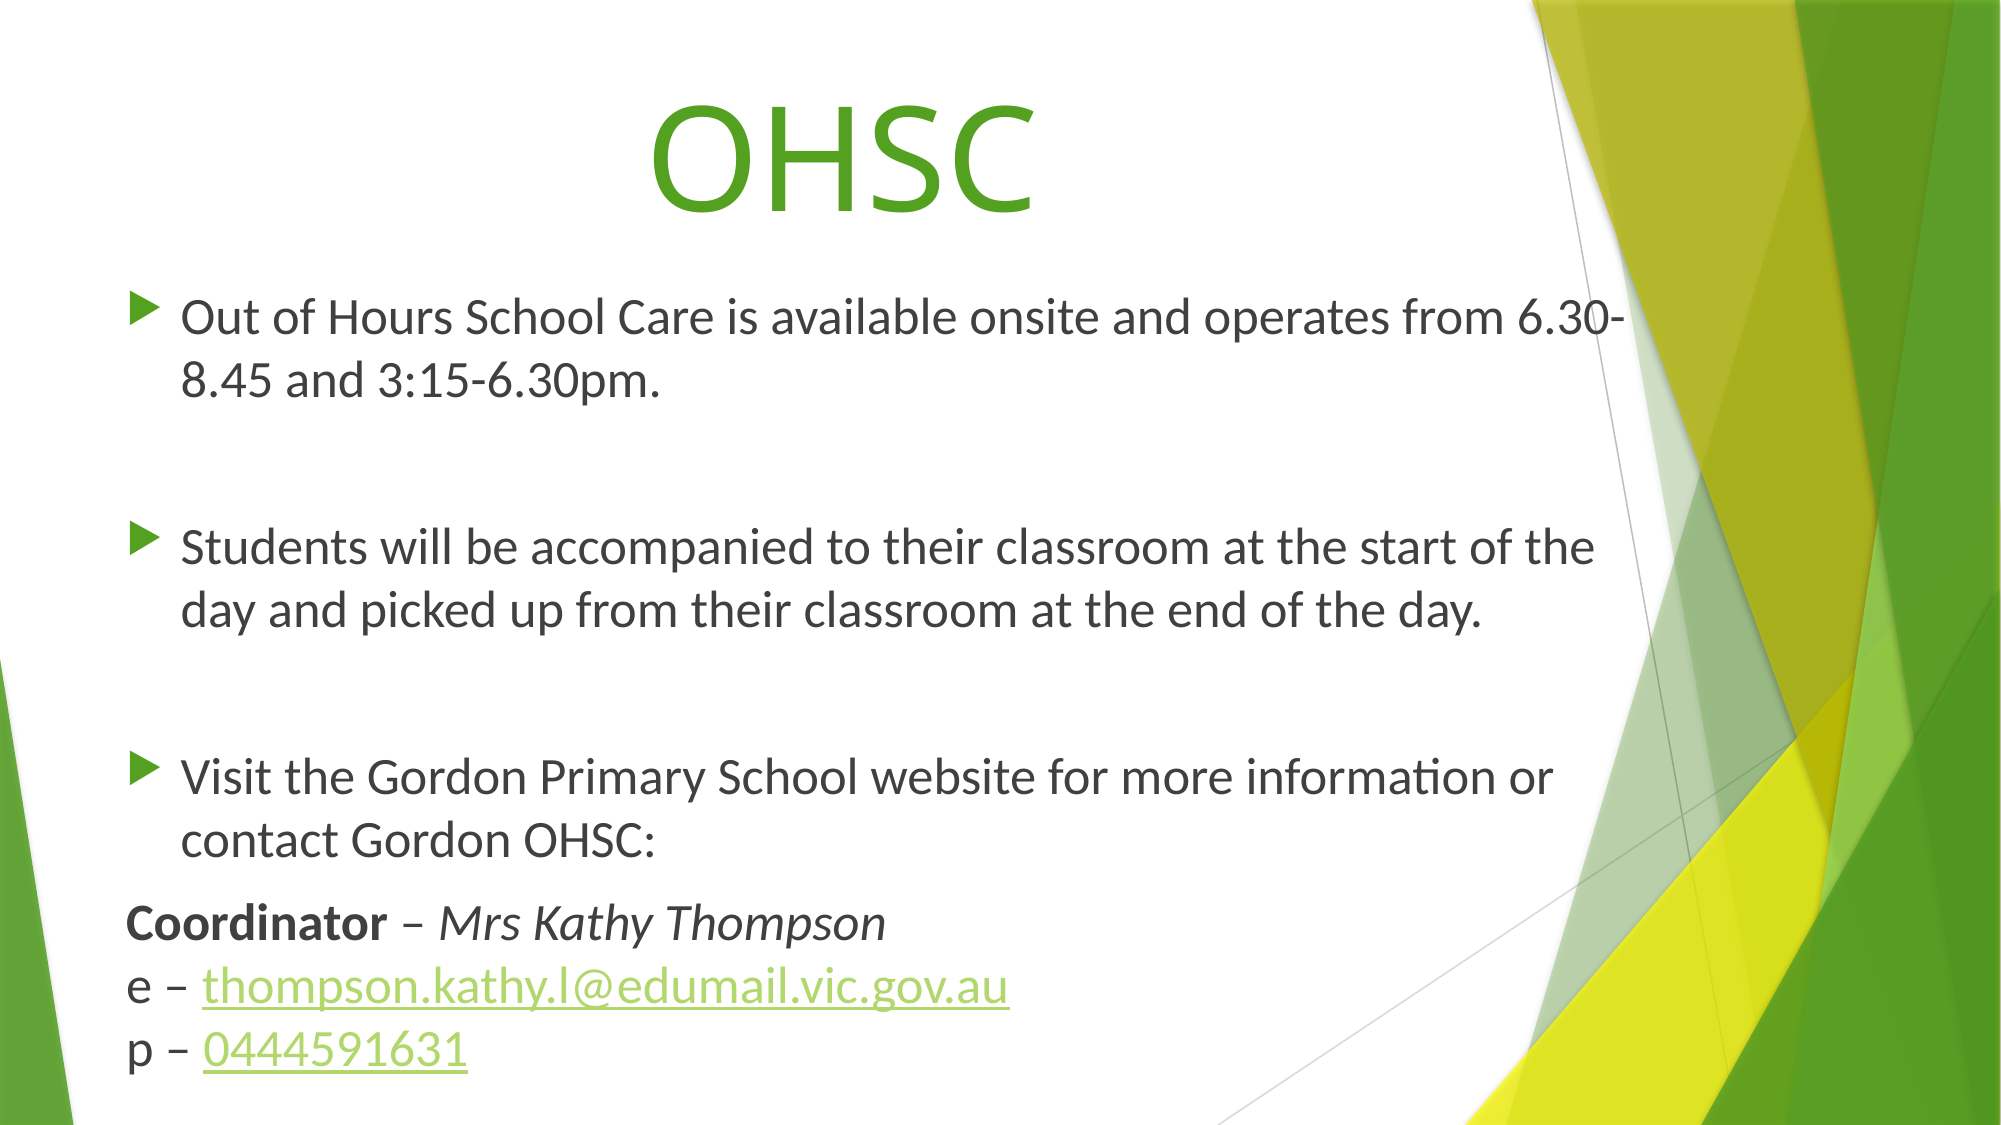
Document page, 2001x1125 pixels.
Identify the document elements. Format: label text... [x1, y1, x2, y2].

title OHSC [136, 57, 1548, 274]
list Out of Hours School Care is available onsite and operates from 6.30-8.45 and 3:15-6.30pm. Students will be accompanied to their classroom at the start of the day and picked up from their classroom at the end of the day. Visit the Gordon Primary School website for more information or contact Gordon OHSC: Coordinator – Mrs Kathy Thompson e – thompson.kathy.l@edumail.vic.gov.au p – 0444591631 [111, 274, 1655, 1086]
